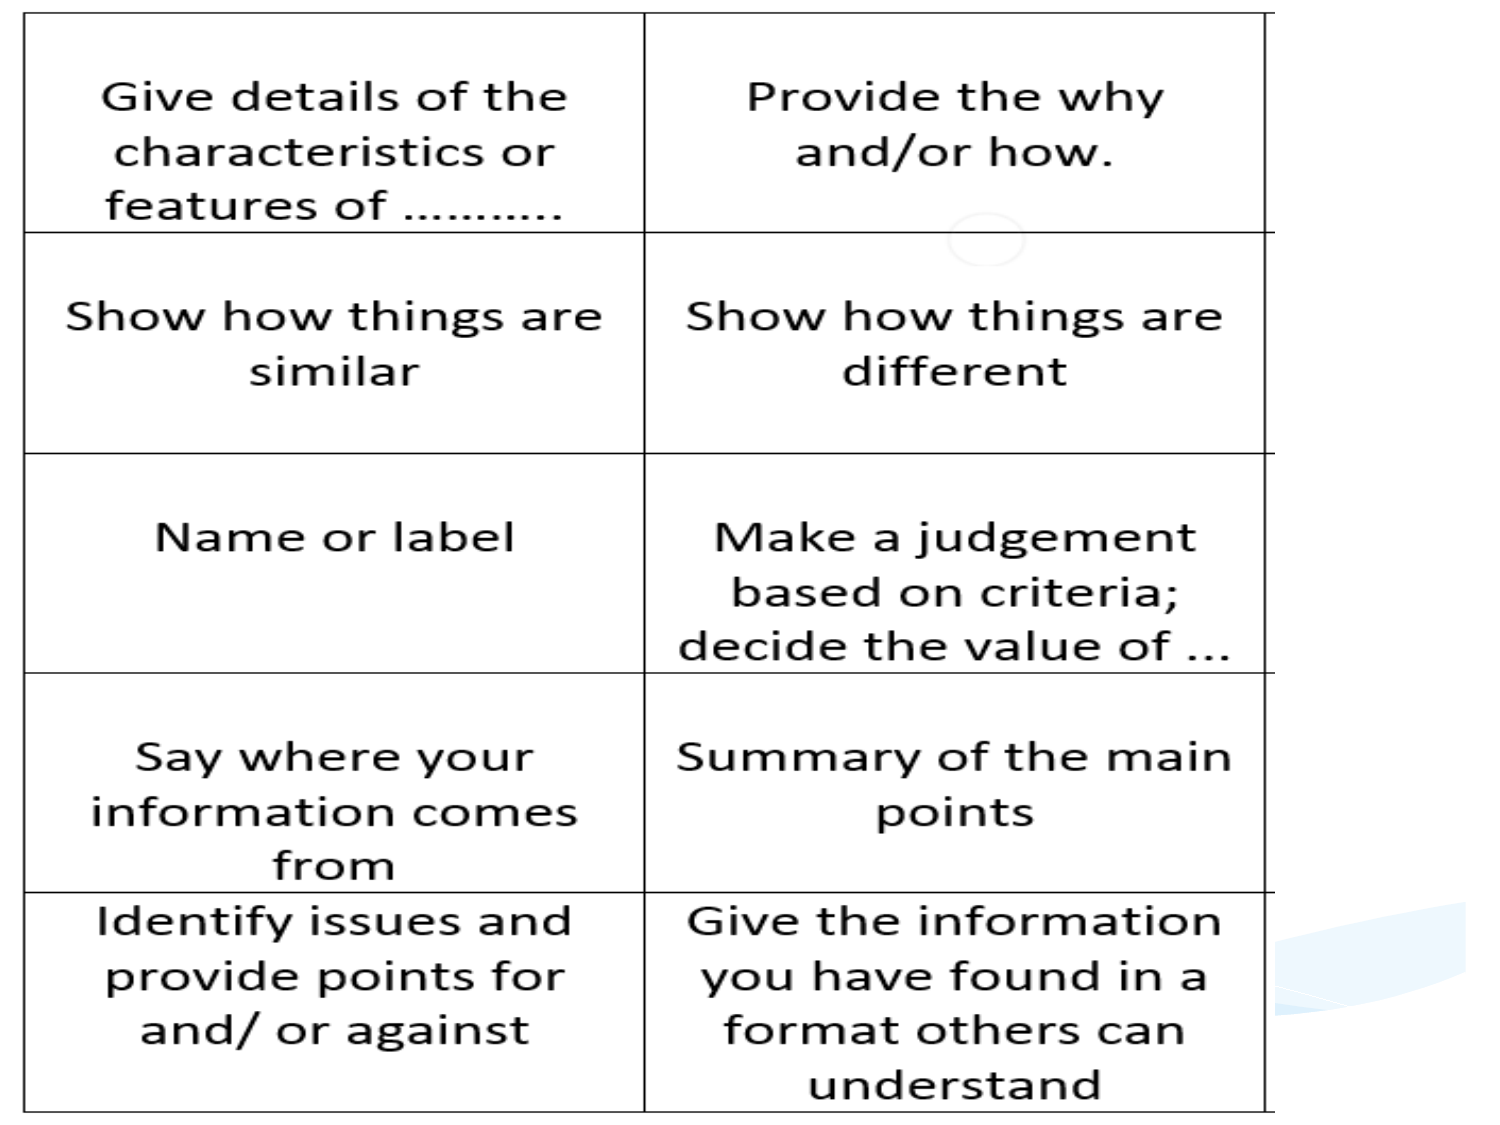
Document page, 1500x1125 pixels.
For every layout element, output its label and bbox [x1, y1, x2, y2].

picture [13, 0, 1276, 1120]
